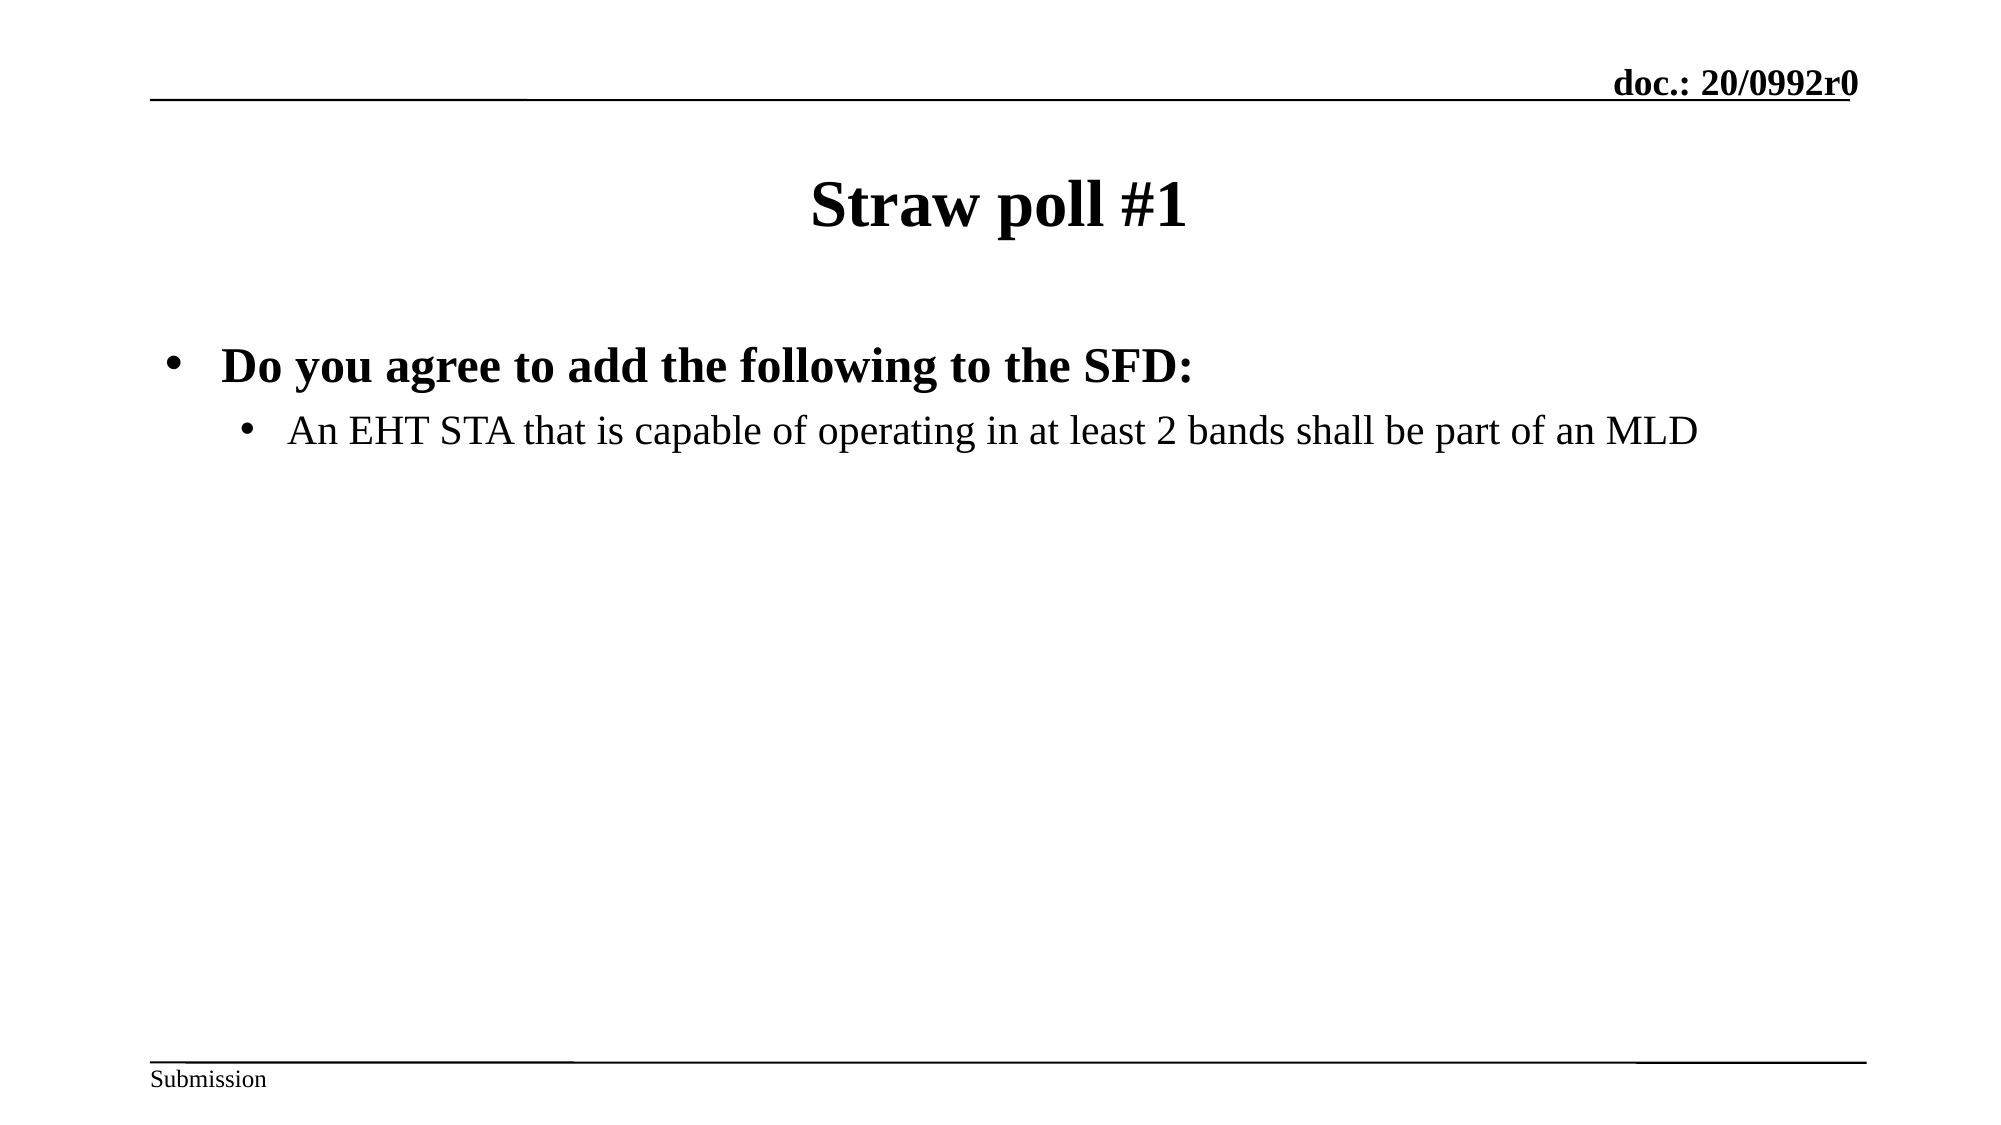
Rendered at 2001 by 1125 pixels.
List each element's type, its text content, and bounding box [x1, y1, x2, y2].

title Straw poll #1 [149, 112, 1850, 288]
list Do you agree to add the following to the SFD: An EHT STA that is capable of operating in at least 2 bands shall be part of an MLD [149, 324, 1850, 1000]
